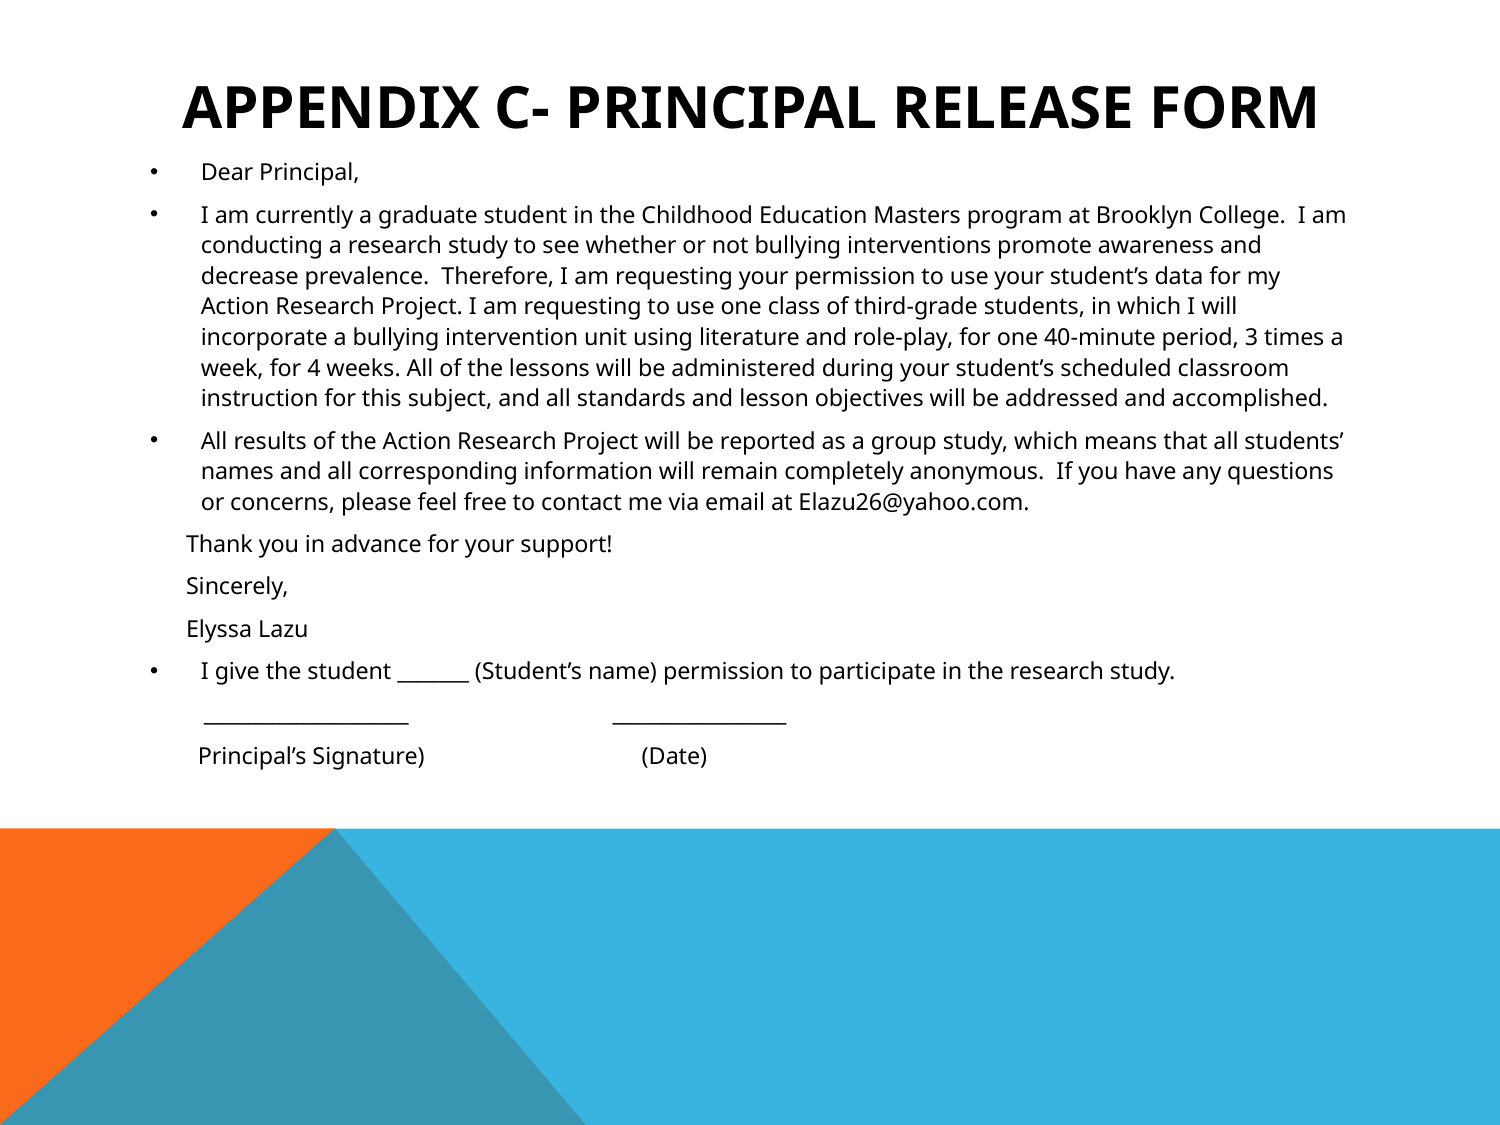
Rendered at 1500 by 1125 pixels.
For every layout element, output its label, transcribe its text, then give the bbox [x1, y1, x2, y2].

list Dear Principal, I am currently a graduate student in the Childhood Education Masters program at Brooklyn College. I am conducting a research study to see whether or not bullying interventions promote awareness and decrease prevalence. Therefore, I am requesting your permission to use your student’s data for my Action Research Project. I am requesting to use one class of third-grade students, in which I will incorporate a bullying intervention unit using literature and role-play, for one 40-minute period, 3 times a week, for 4 weeks. All of the lessons will be administered during your student’s scheduled classroom instruction for this subject, and all standards and lesson objectives will be addressed and accomplished. All results of the Action Research Project will be reported as a group study, which means that all students’ names and all corresponding information will remain completely anonymous. If you have any questions or concerns, please feel free to contact me via email at Elazu26@yahoo.com. Thank you in advance for your support! Sincerely, Elyssa Lazu I give the student _______ (Student’s name) permission to participate in the research study. ____________________ _________________ Principal’s Signature) (Date) [135, 149, 1369, 793]
title Appendix C- Principal Release Form [135, 60, 1369, 149]
